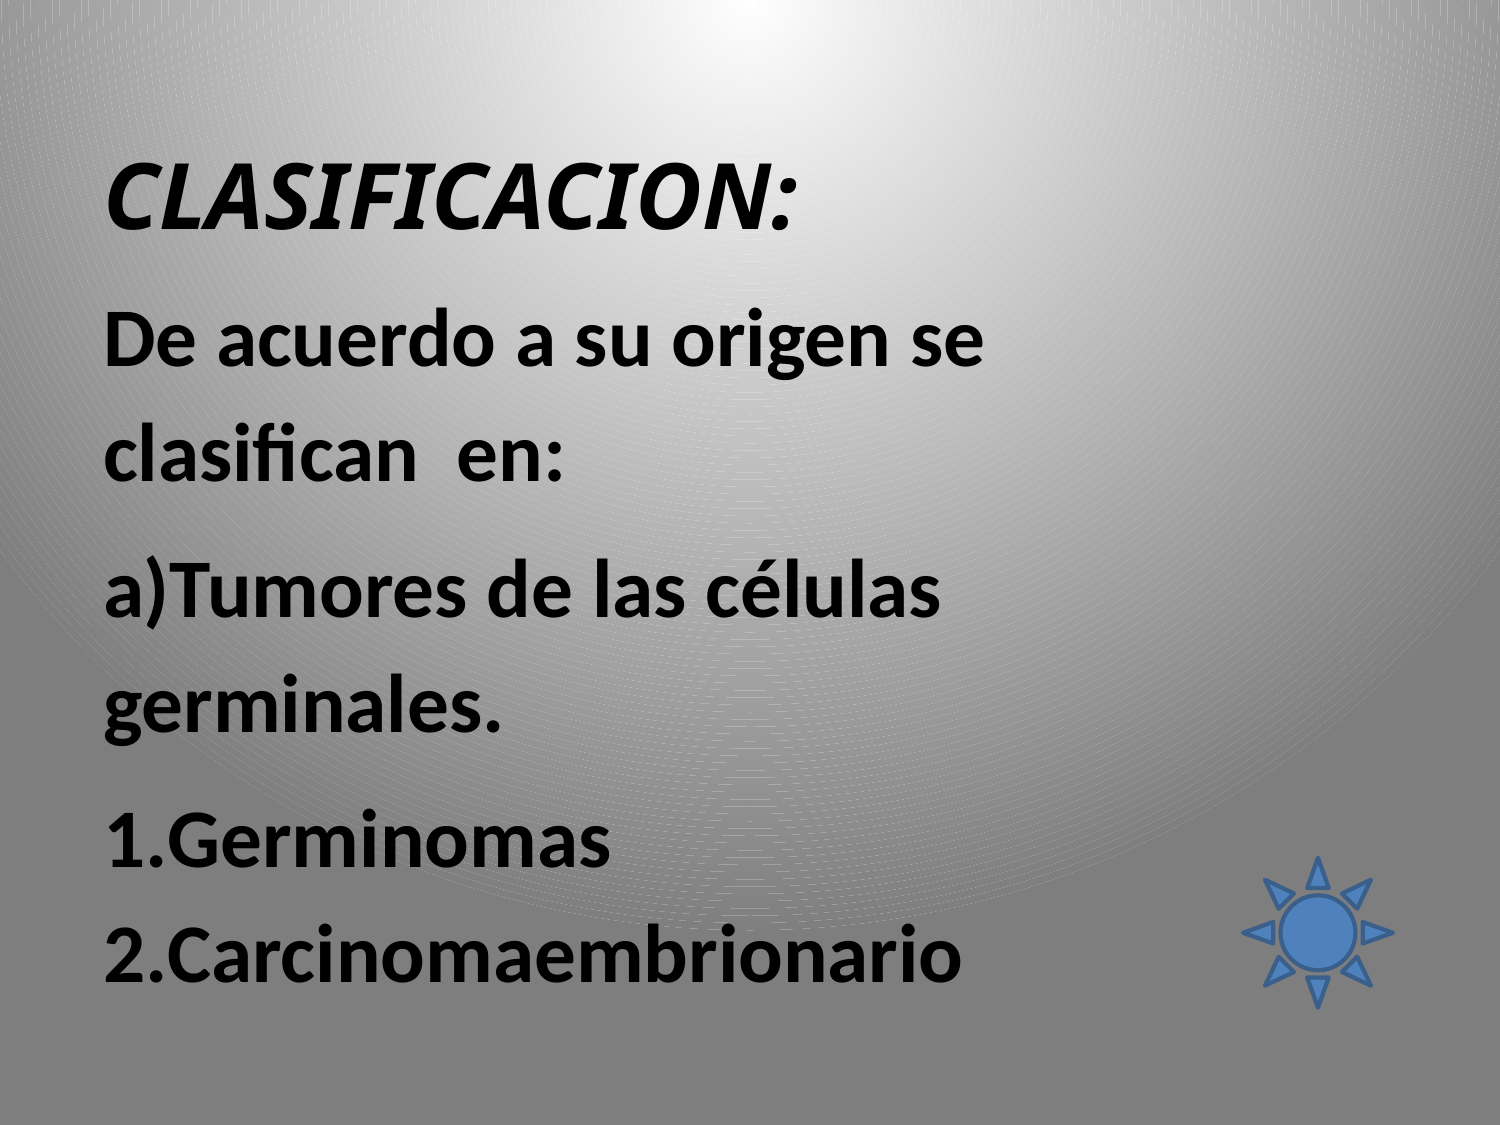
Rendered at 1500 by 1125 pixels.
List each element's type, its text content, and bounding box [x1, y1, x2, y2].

text_box [1305, 975, 1331, 1010]
text_box [1263, 877, 1297, 911]
text_box [1360, 919, 1396, 946]
text_box [1305, 855, 1331, 891]
text_box CLASIFICACION: De acuerdo a su origen se clasifican en: a)Tumores de las células germinales. Germinomas Carcinomaembrionario [88, 113, 1235, 1125]
text_box [1339, 954, 1373, 988]
text_box [1278, 893, 1358, 973]
text_box [1263, 954, 1297, 988]
text_box [1240, 919, 1276, 946]
text_box [1339, 877, 1373, 911]
